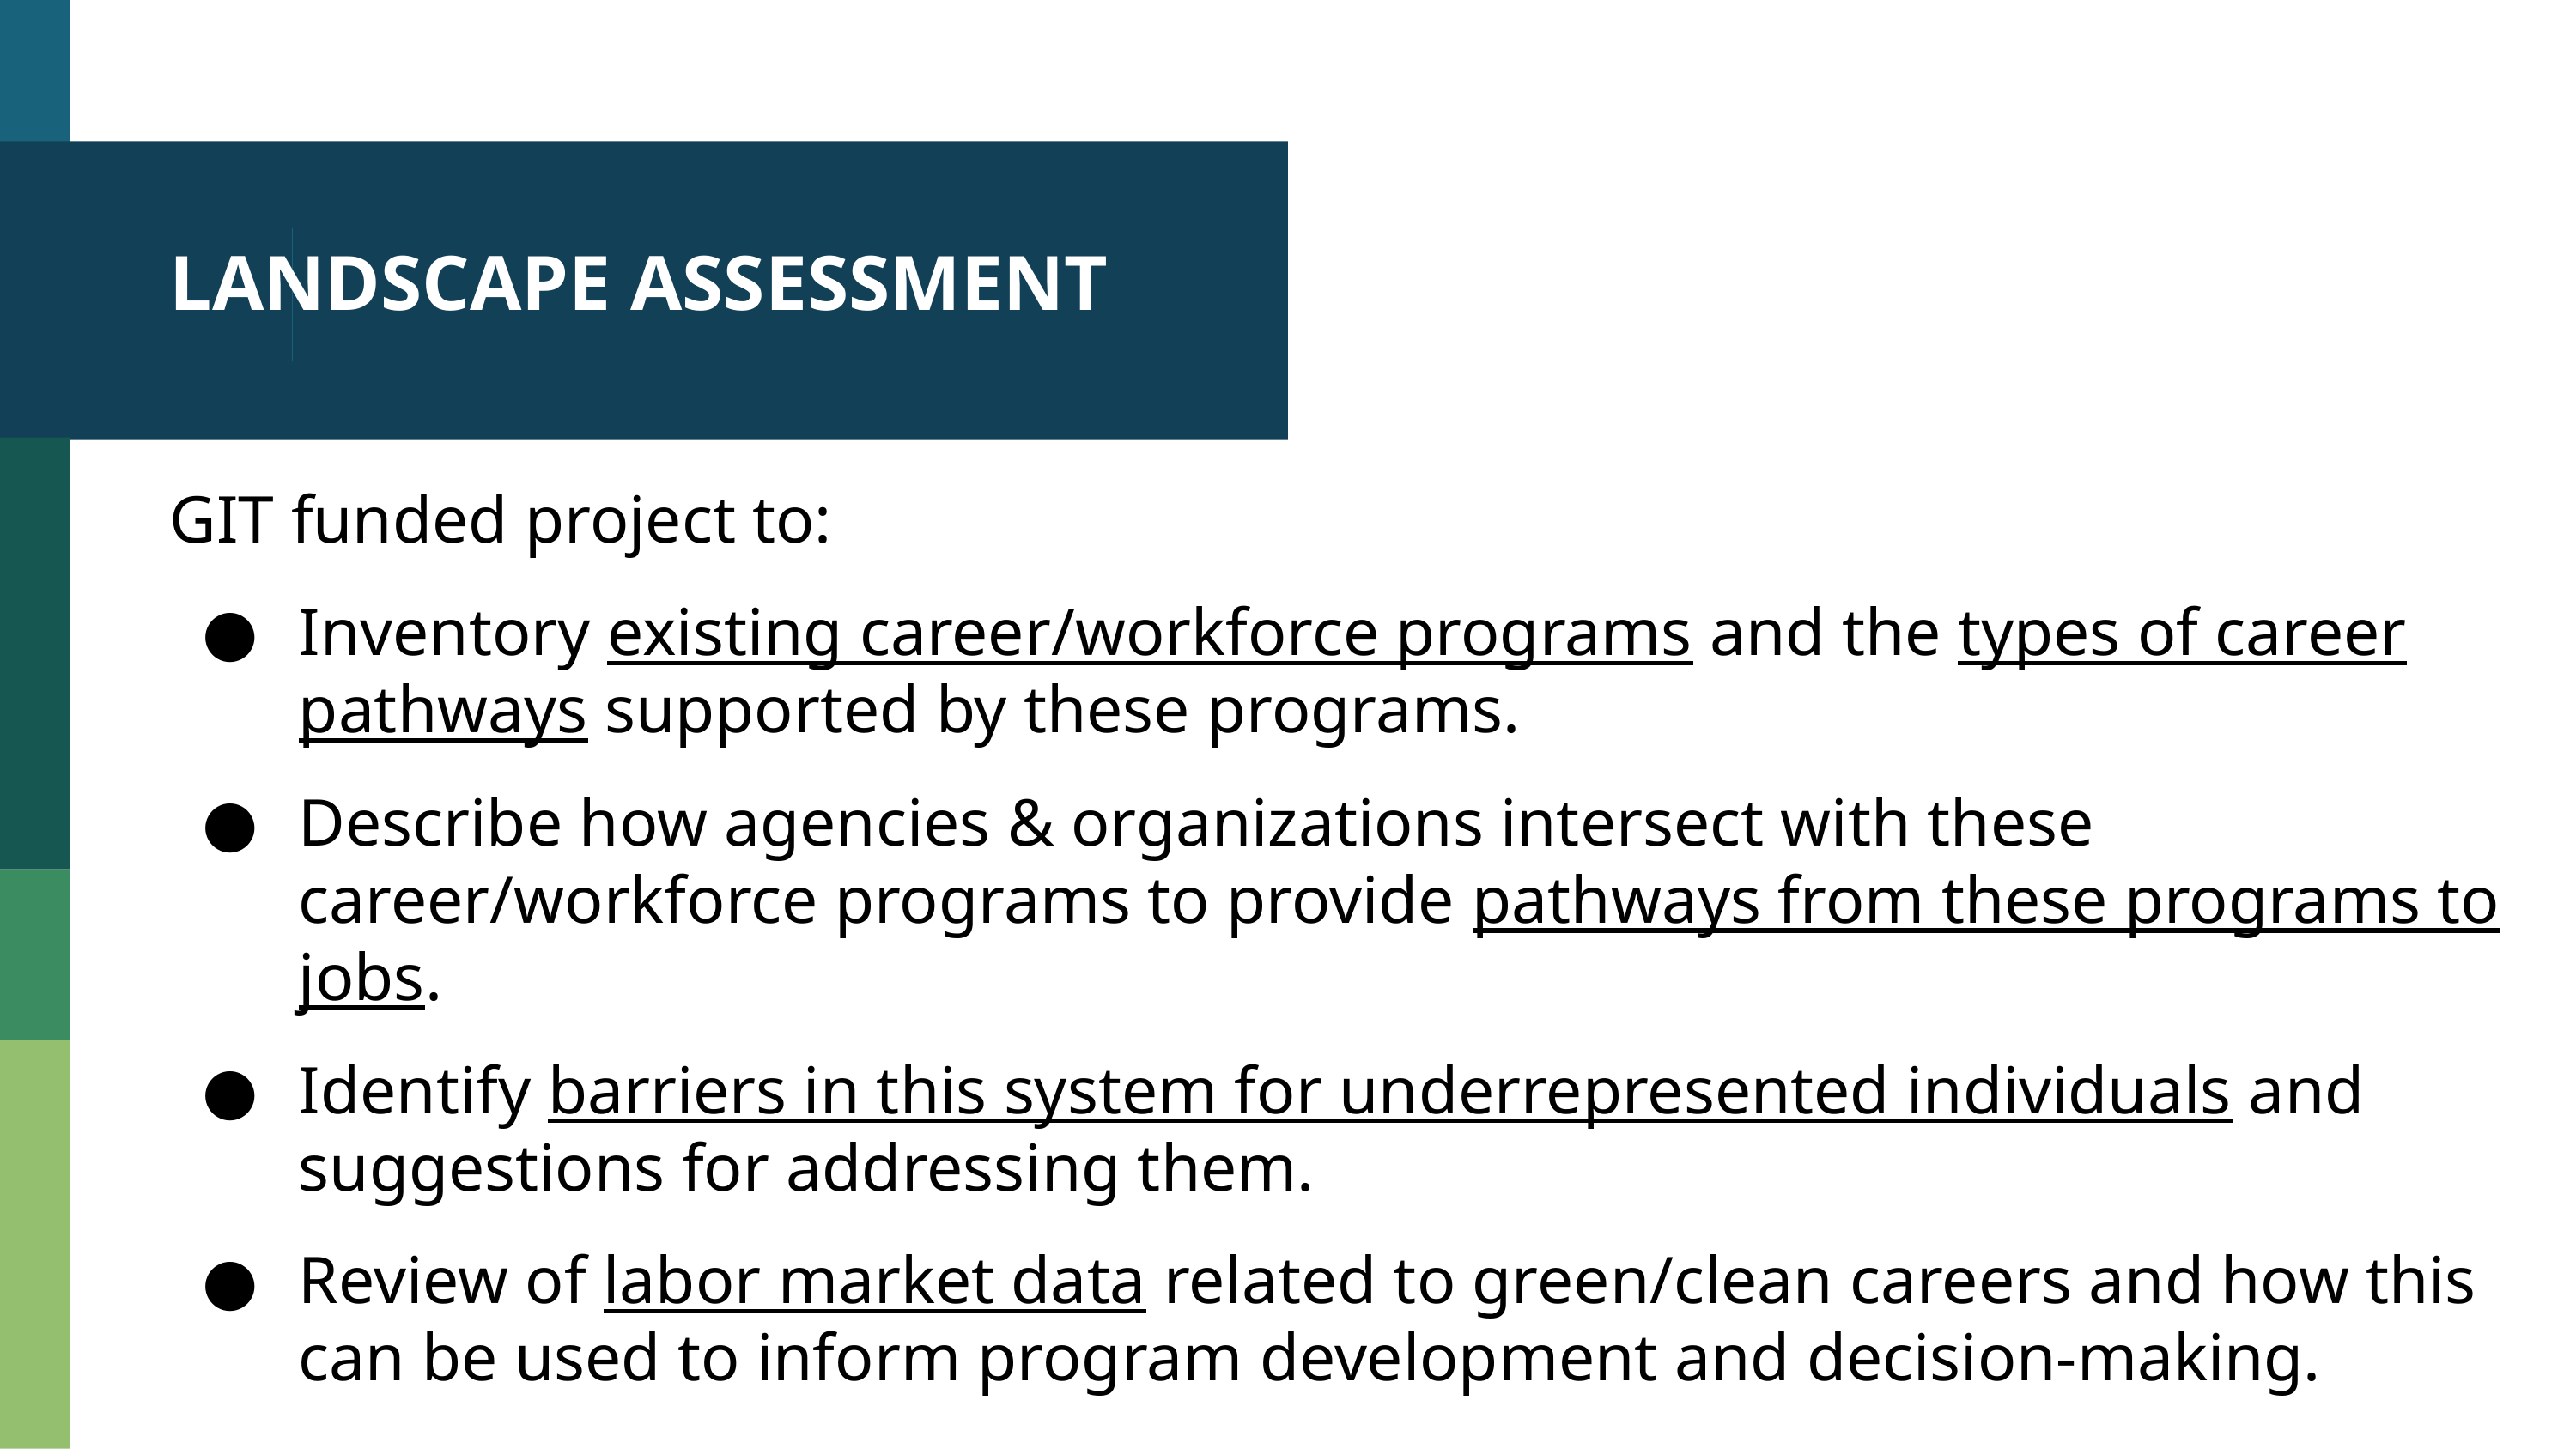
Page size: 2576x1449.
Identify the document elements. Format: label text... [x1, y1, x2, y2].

text_box GIT funded project to: Inventory existing career/workforce programs and the types of career pathways supported by these programs. Describe how agencies & organizations intersect with these career/workforce programs to provide pathways from these programs to jobs. Identify barriers in this system for underrepresented individuals and suggestions for addressing them. Review of labor market data related to green/clean careers and how this can be used to inform program development and decision-making. [144, 452, 2576, 1420]
title LANDSCAPE ASSESSMENT [144, 135, 1265, 425]
